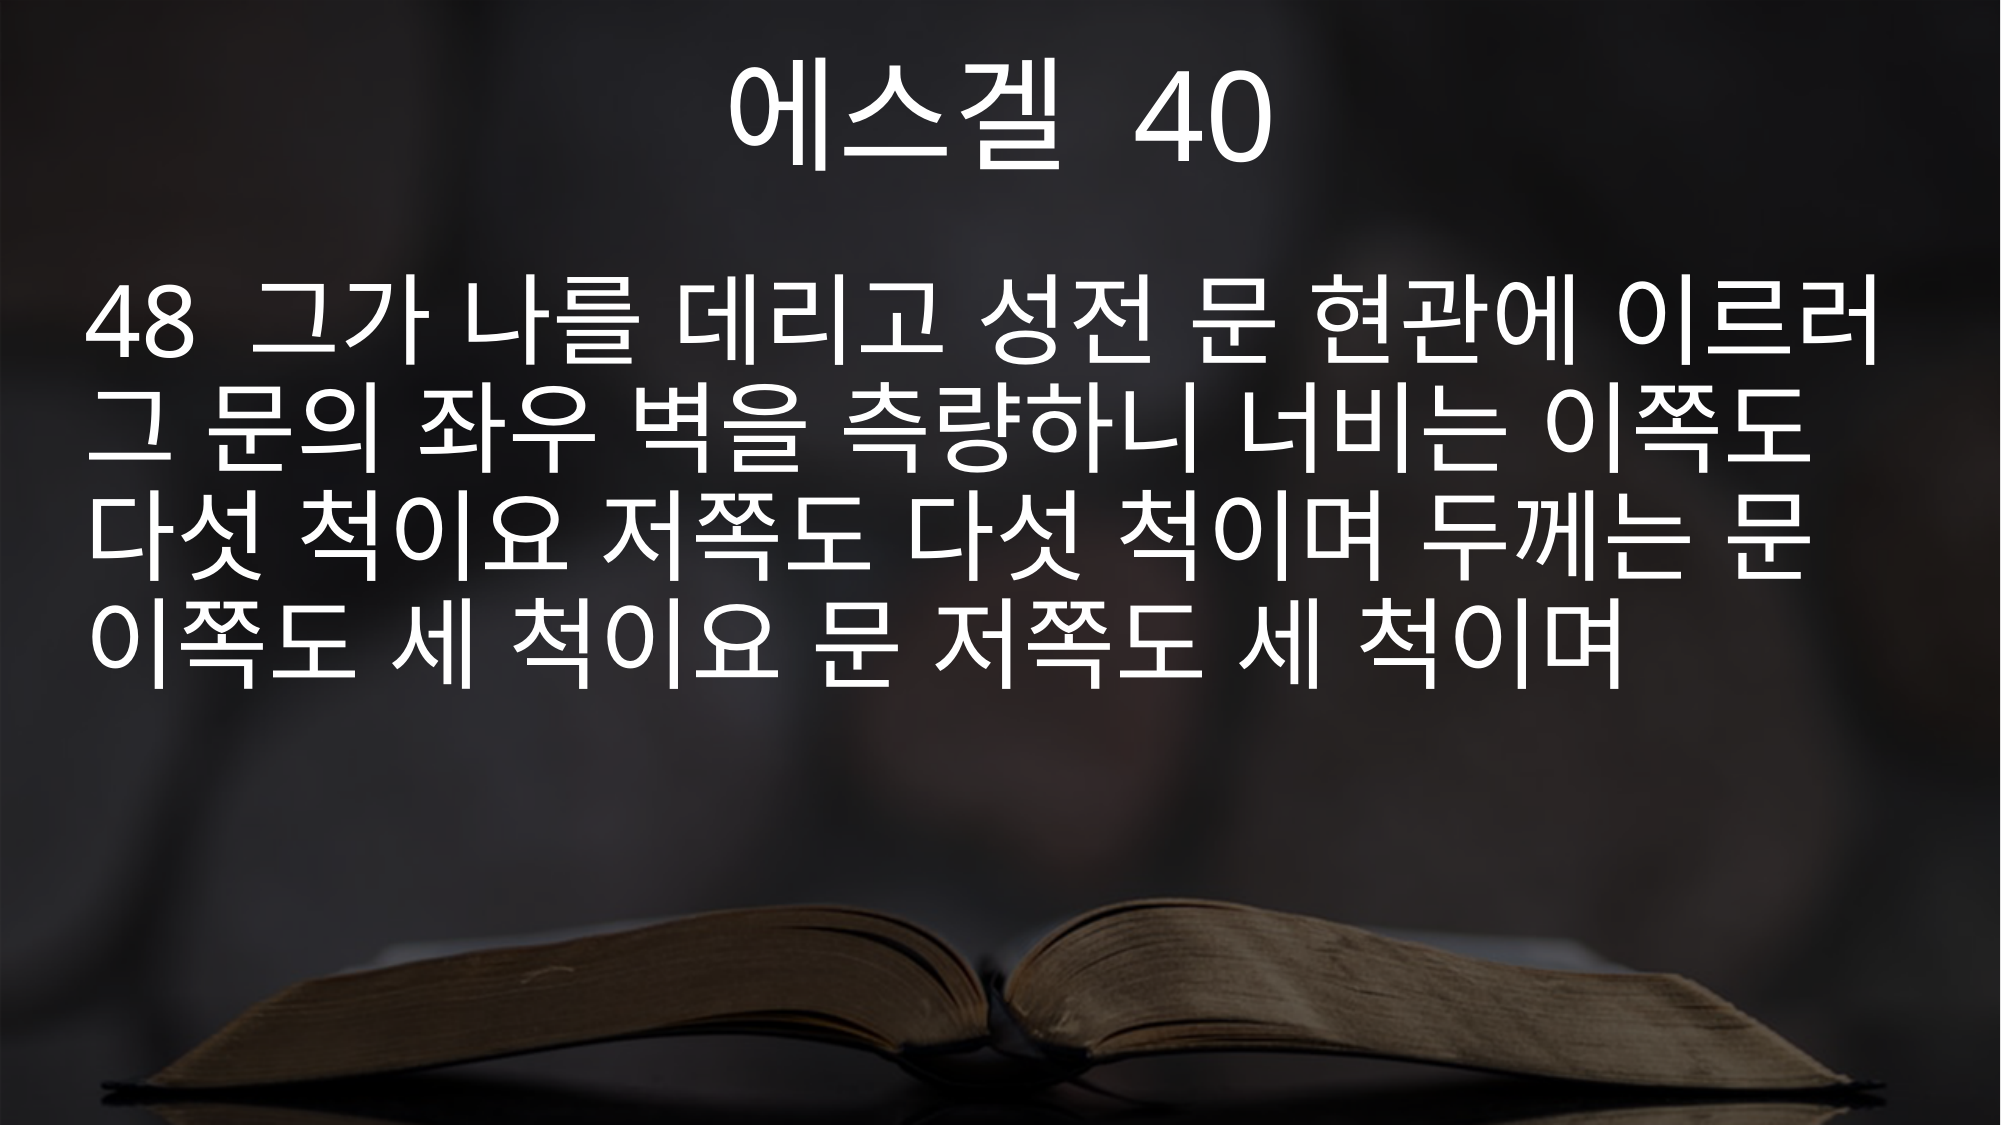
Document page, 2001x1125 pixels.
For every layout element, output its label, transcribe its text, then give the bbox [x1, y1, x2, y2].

footer 에스겔 40 [0, 32, 2000, 192]
list 48 그가 나를 데리고 성전 문 현관에 이르러 그 문의 좌우 벽을 측량하니 너비는 이쪽도 다섯 척이요 저쪽도 다섯 척이며 두께는 문 이쪽도 세 척이요 문 저쪽도 세 척이며 [69, 263, 1953, 423]
picture [0, 0, 2001, 1125]
